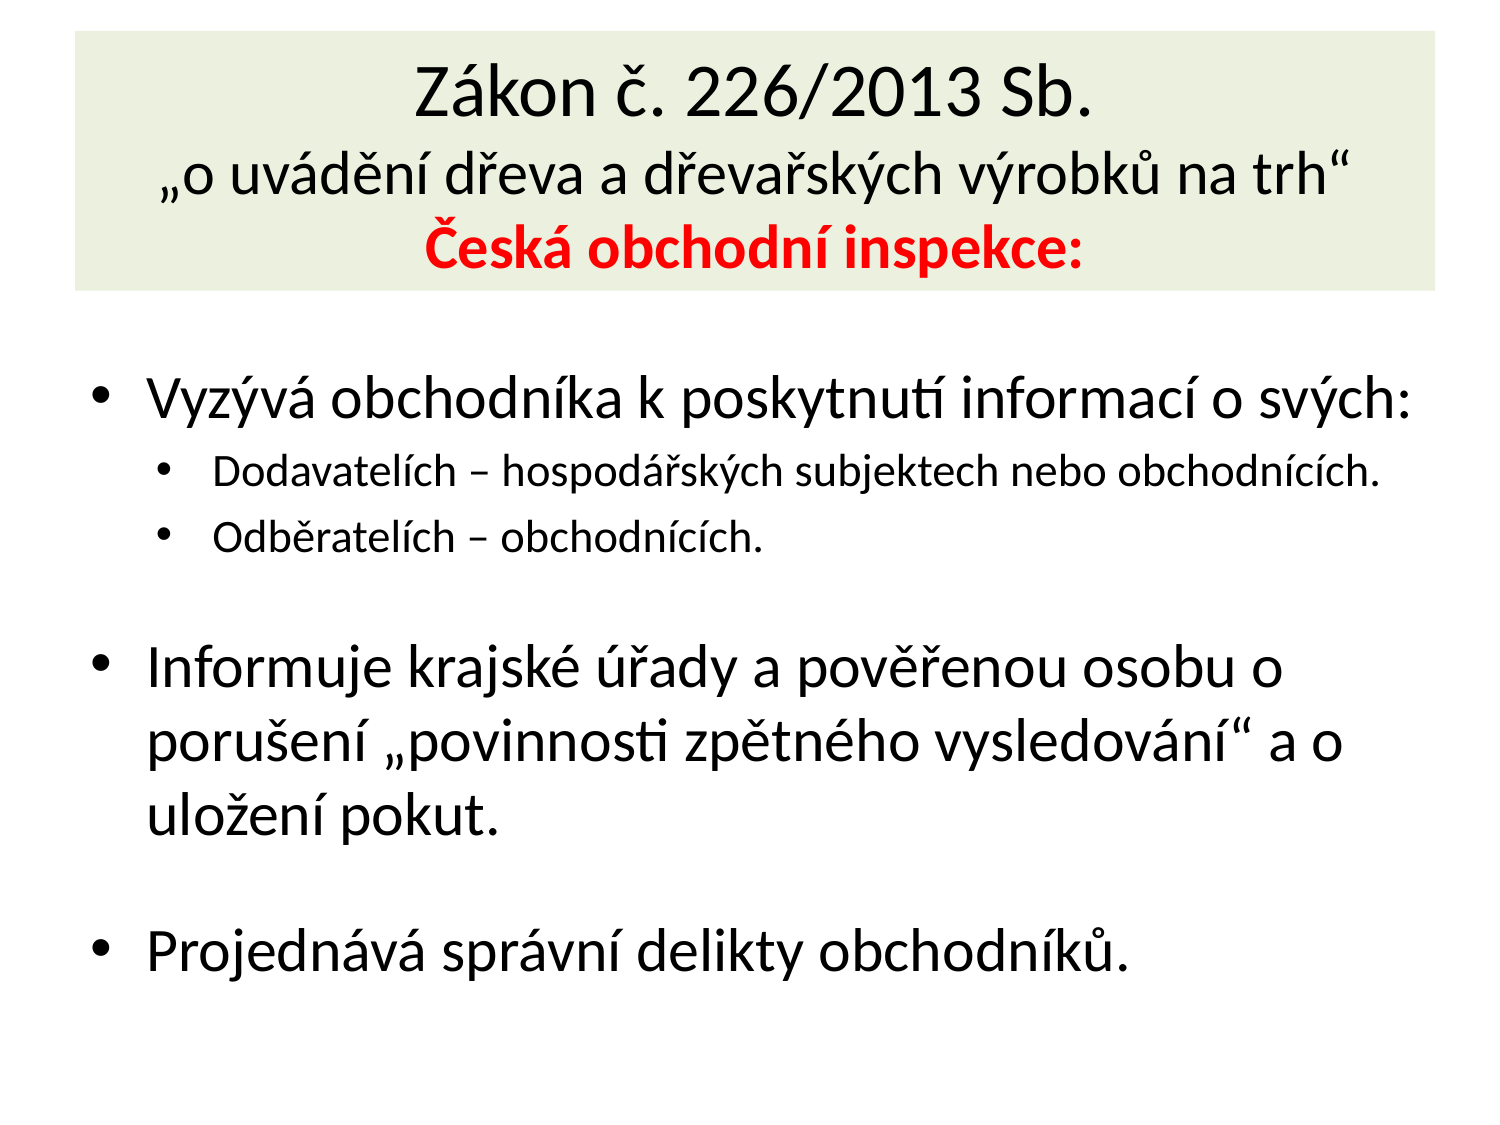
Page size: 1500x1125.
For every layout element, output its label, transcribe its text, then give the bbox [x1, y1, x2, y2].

list Vyzývá obchodníka k poskytnutí informací o svých: Dodavatelích – hospodářských subjektech nebo obchodnících. Odběratelích – obchodnících. Informuje krajské úřady a pověřenou osobu o porušení „povinnosti zpětného vysledování“ a o uložení pokut. Projednává správní delikty obchodníků. [75, 262, 1447, 1005]
title Zákon č. 226/2013 Sb. „o uvádění dřeva a dřevařských výrobků na trh“ Česká obchodní inspekce: [75, 30, 1436, 262]
